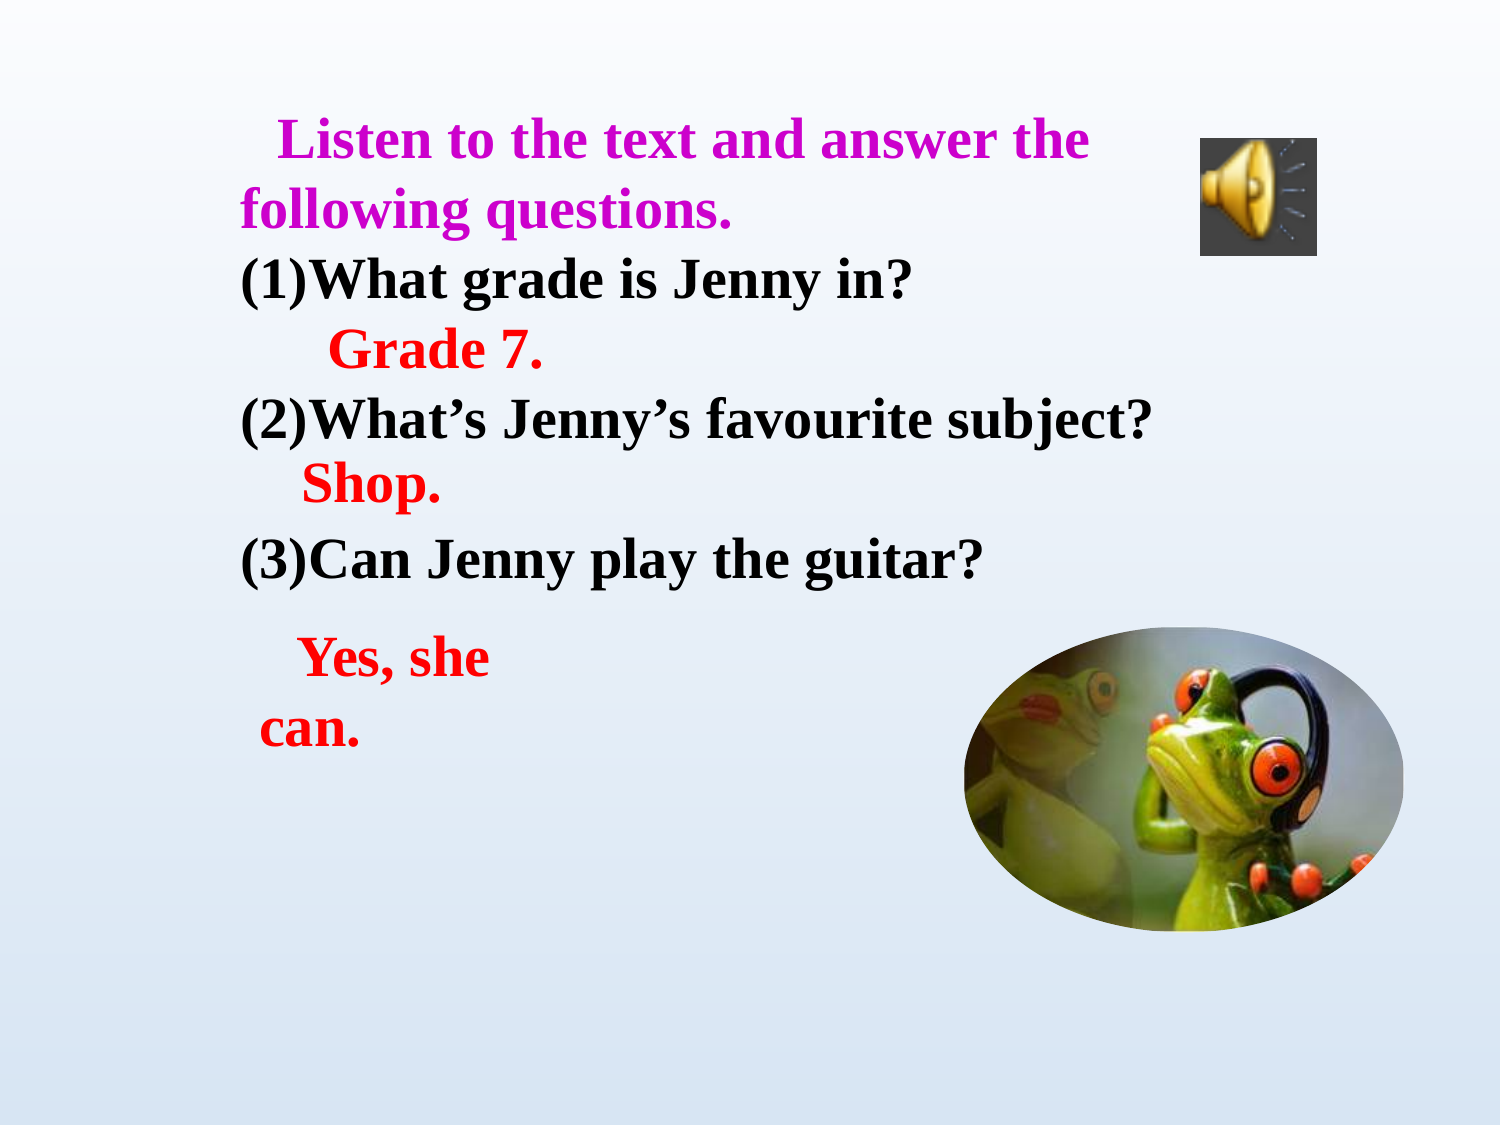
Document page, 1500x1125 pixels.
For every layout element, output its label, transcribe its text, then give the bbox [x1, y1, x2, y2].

picture [963, 626, 1405, 933]
text_box Yes, she can. [244, 610, 585, 696]
text_box Shop. [286, 437, 703, 567]
text_box Listen to the text and answer the following questions. (1)What grade is Jenny in? (2)What’s Jenny’s favourite subject? (3)Can Jenny play the guitar? [225, 92, 1288, 738]
text_box Grade 7. [312, 302, 730, 433]
picture [1198, 137, 1319, 257]
